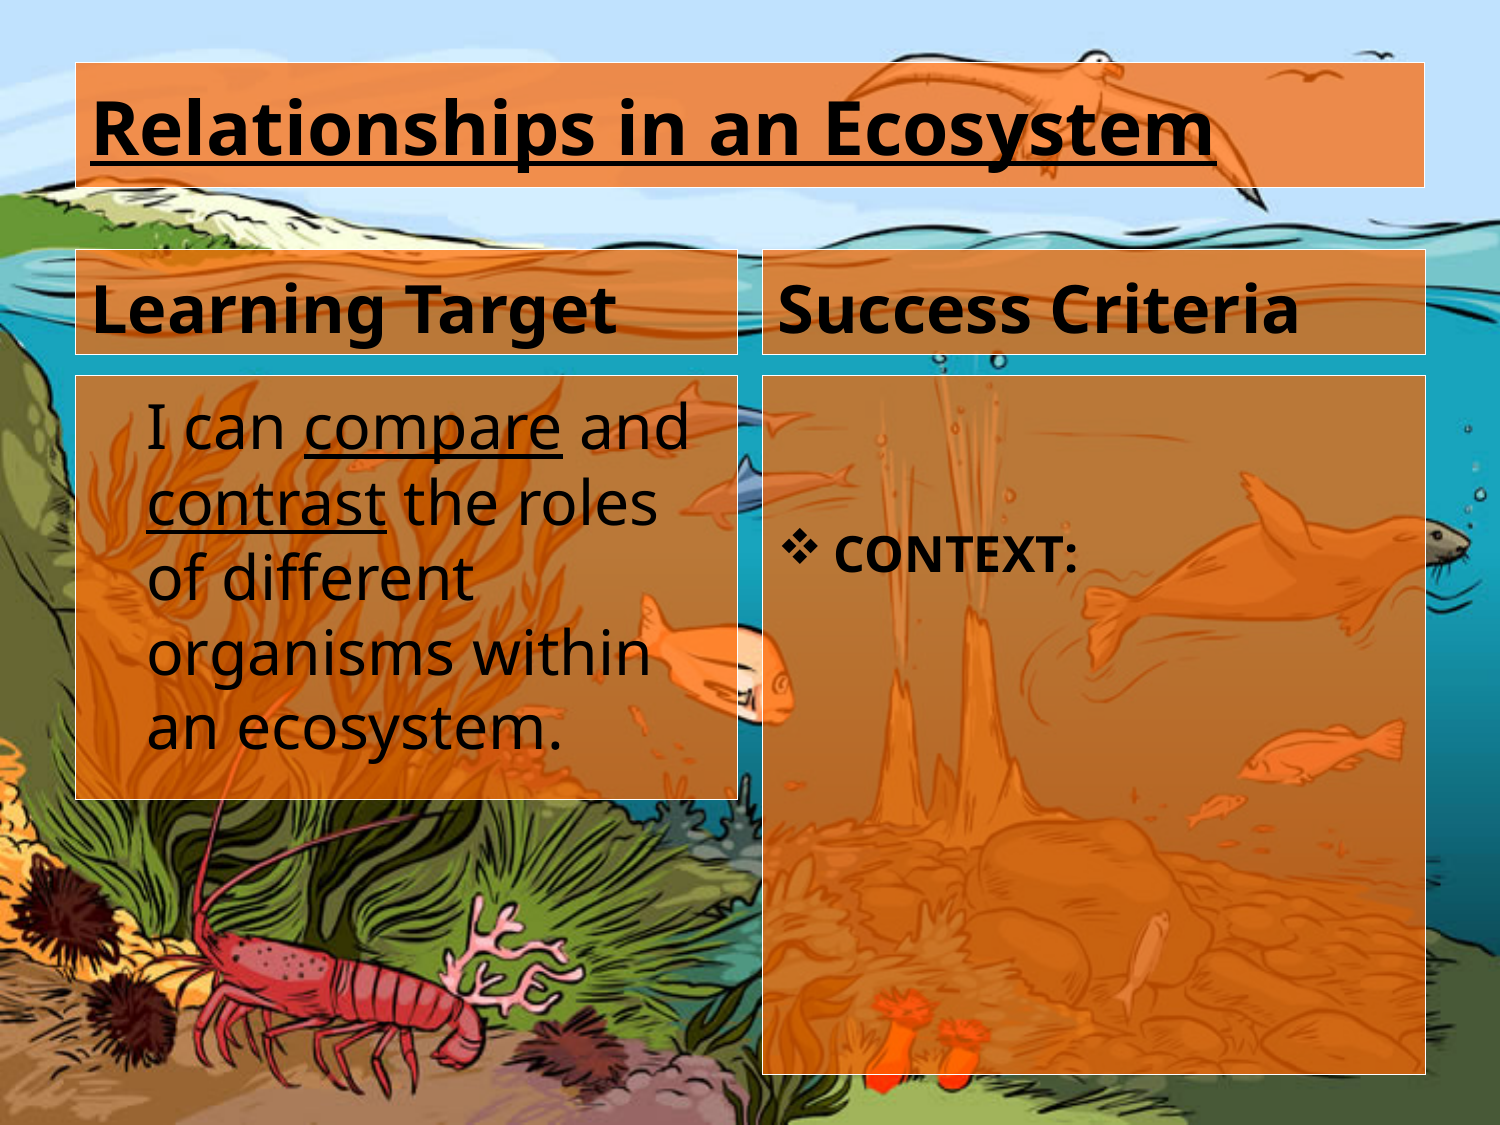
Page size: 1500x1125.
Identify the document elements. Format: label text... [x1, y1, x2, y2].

list Success Criteria [762, 249, 1426, 355]
list CONTEXT: [762, 375, 1426, 1075]
list Learning Target [75, 249, 738, 355]
picture [0, 0, 1500, 1125]
list I can compare and contrast the roles of different organisms within an ecosystem. [75, 375, 738, 800]
title Relationships in an Ecosystem [75, 62, 1425, 188]
